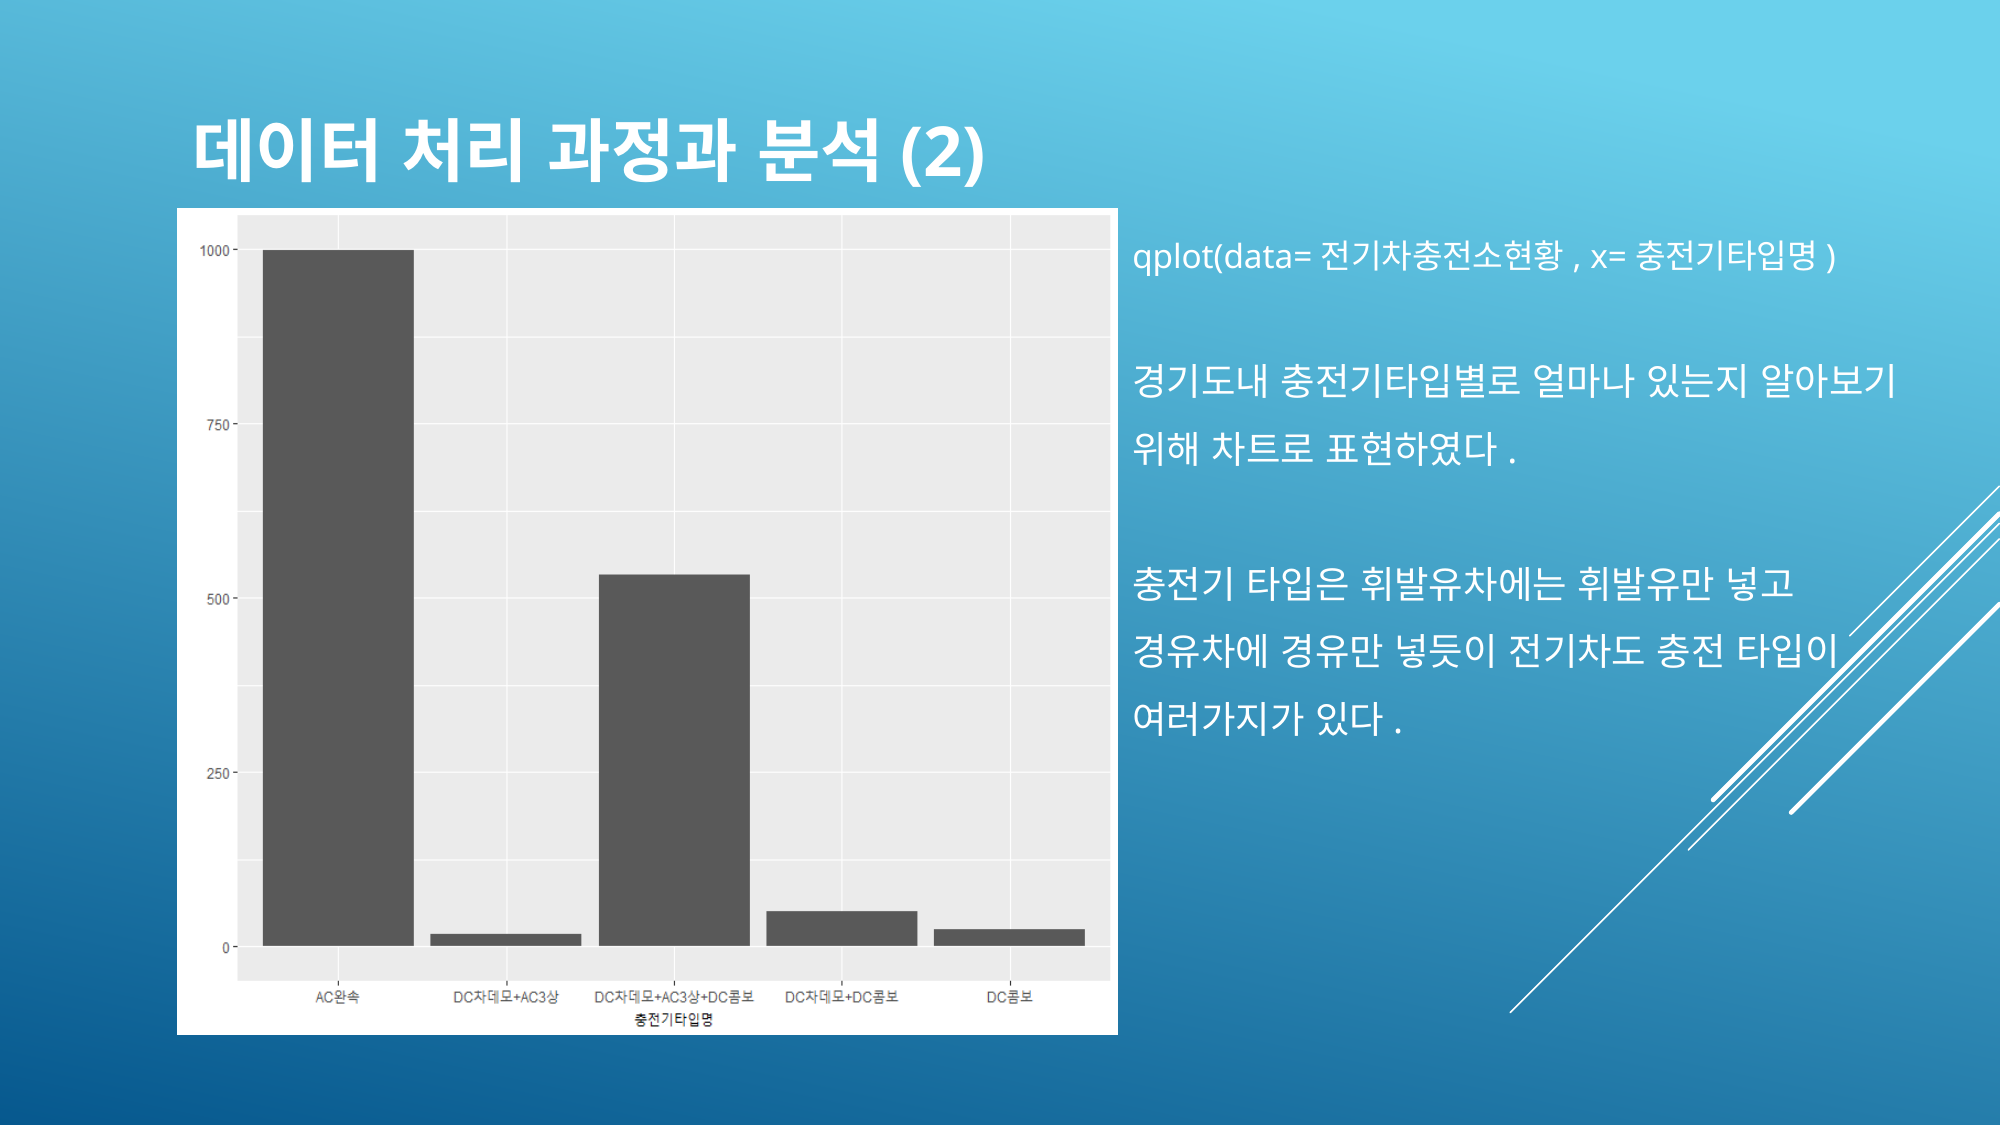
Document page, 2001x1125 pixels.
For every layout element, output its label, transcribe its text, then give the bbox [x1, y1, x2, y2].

text_box qplot(data=전기차충전소현황, x=충전기타입명) 경기도내 충전기타입별로 얼마나 있는지 알아보기 위해 차트로 표현하였다. 충전기 타입은 휘발유차에는 휘발유만 넣고 경유차에 경유만 넣듯이 전기차도 충전 타입이 여러가지가 있다. [1118, 208, 1949, 748]
picture [176, 208, 1118, 1036]
title 데이터 처리 과정과 분석(2) [177, 90, 1013, 208]
